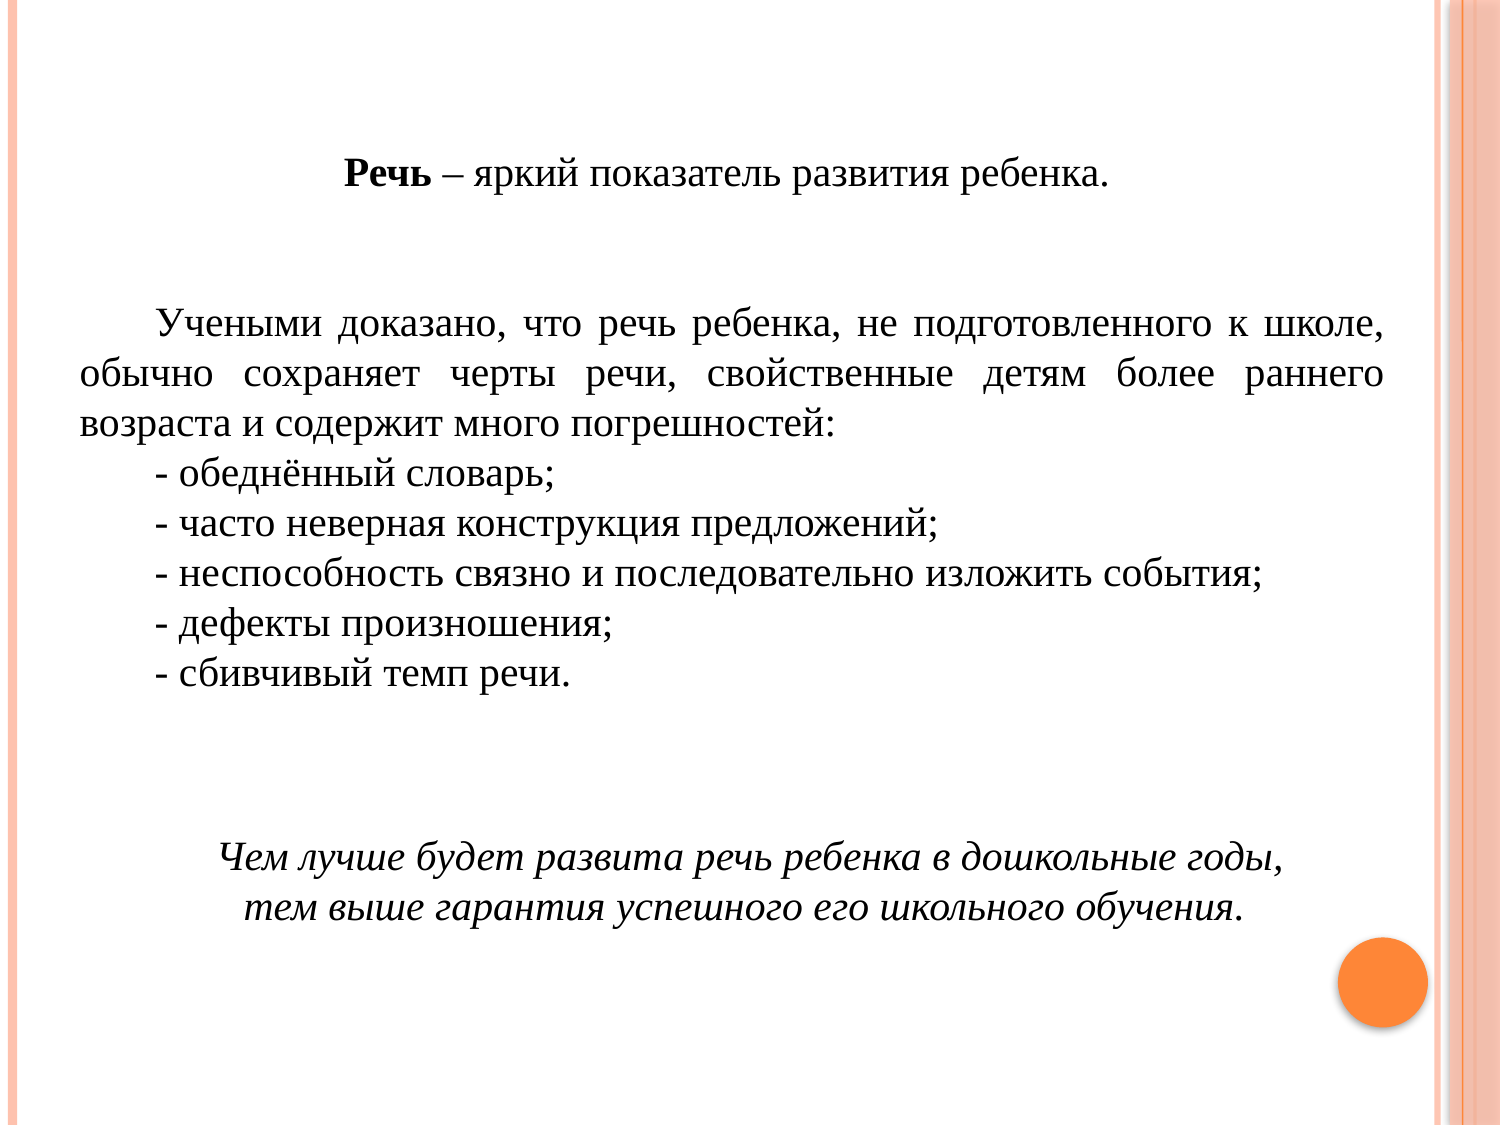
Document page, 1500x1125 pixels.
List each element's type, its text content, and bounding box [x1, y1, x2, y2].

text_box Чем лучше будет развита речь ребенка в дошкольные годы, тем выше гарантия успешного его школьного обучения. [171, 821, 1329, 937]
text_box Речь – яркий показатель развития ребенка. Учеными доказано, что речь ребенка, не подготовленного к школе, обычно сохраняет черты речи, свойственные детям более раннего возраста и содержит много погрешностей: - обеднённый словарь; - часто неверная конструкция предложений; - неспособность связно и последовательно изложить события; - дефекты произношения; - сбивчивый темп речи. [64, 137, 1400, 703]
